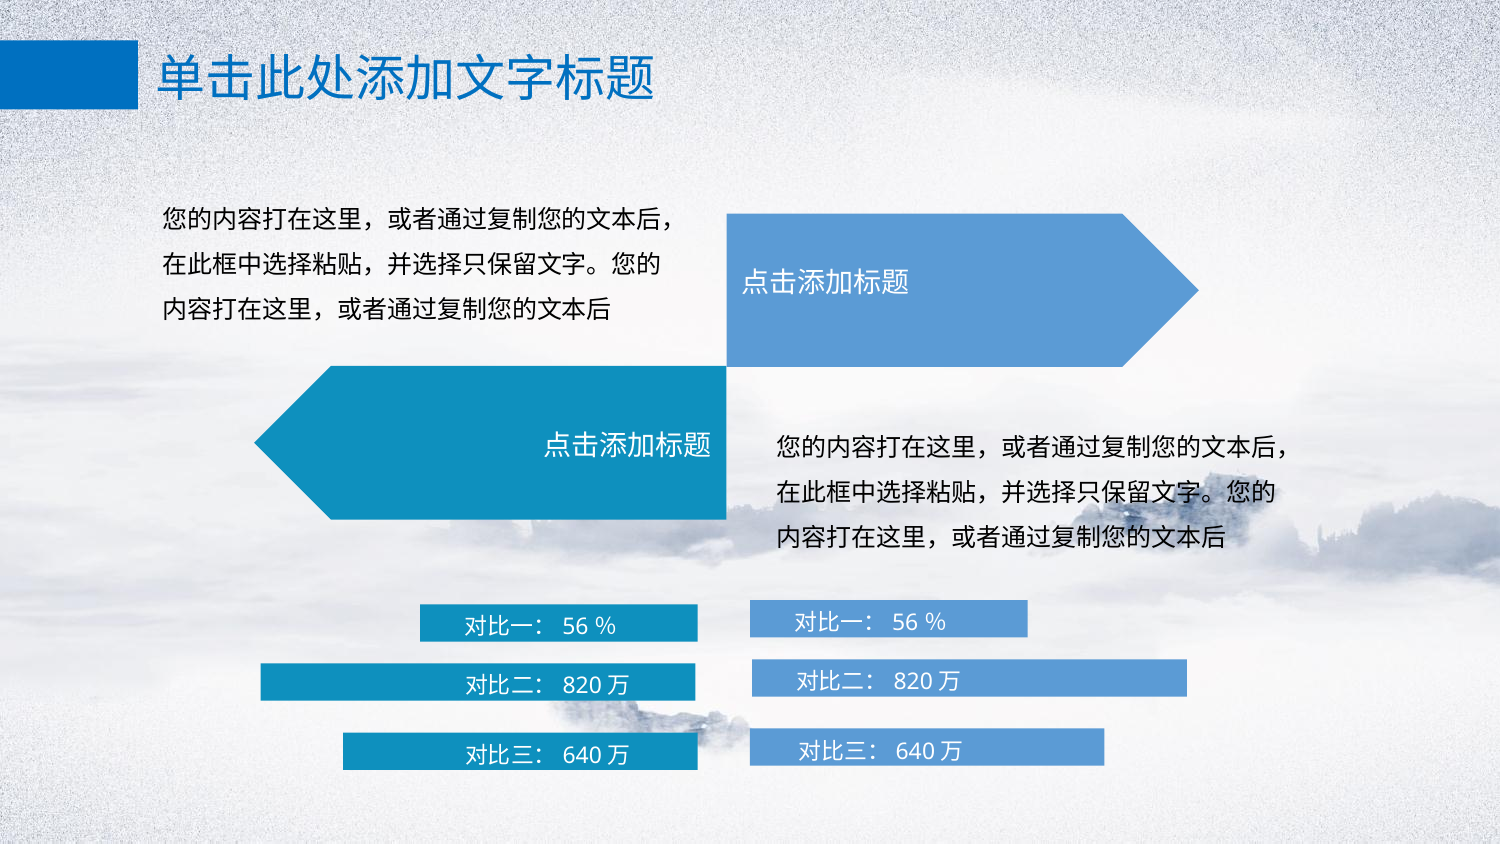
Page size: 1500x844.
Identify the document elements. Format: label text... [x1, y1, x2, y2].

text_box [342, 732, 699, 771]
text_box [419, 603, 699, 643]
text_box [751, 658, 1188, 698]
text_box 对比一：56％ [449, 604, 632, 647]
text_box [725, 212, 1201, 368]
text_box [252, 364, 728, 521]
text_box [749, 727, 1105, 767]
text_box 您的内容打在这里，或者通过复制您的文本后，在此框中选择粘贴，并选择只保留文字。您的内容打在这里，或者通过复制您的文本后 [761, 409, 1294, 559]
text_box [260, 662, 696, 702]
text_box 对比三：640万 [450, 733, 646, 776]
text_box 对比二：820万 [450, 663, 646, 706]
text_box 点击添加标题 [324, 419, 727, 468]
text_box [749, 599, 1029, 638]
text_box 对比二：820万 [781, 659, 977, 702]
text_box 对比三：640万 [783, 729, 979, 772]
text_box 点击添加标题 [726, 257, 1129, 306]
text_box 您的内容打在这里，或者通过复制您的文本后，在此框中选择粘贴，并选择只保留文字。您的内容打在这里，或者通过复制您的文本后 [147, 181, 680, 332]
text_box 对比一：56％ [779, 600, 962, 643]
picture [0, 0, 1500, 844]
